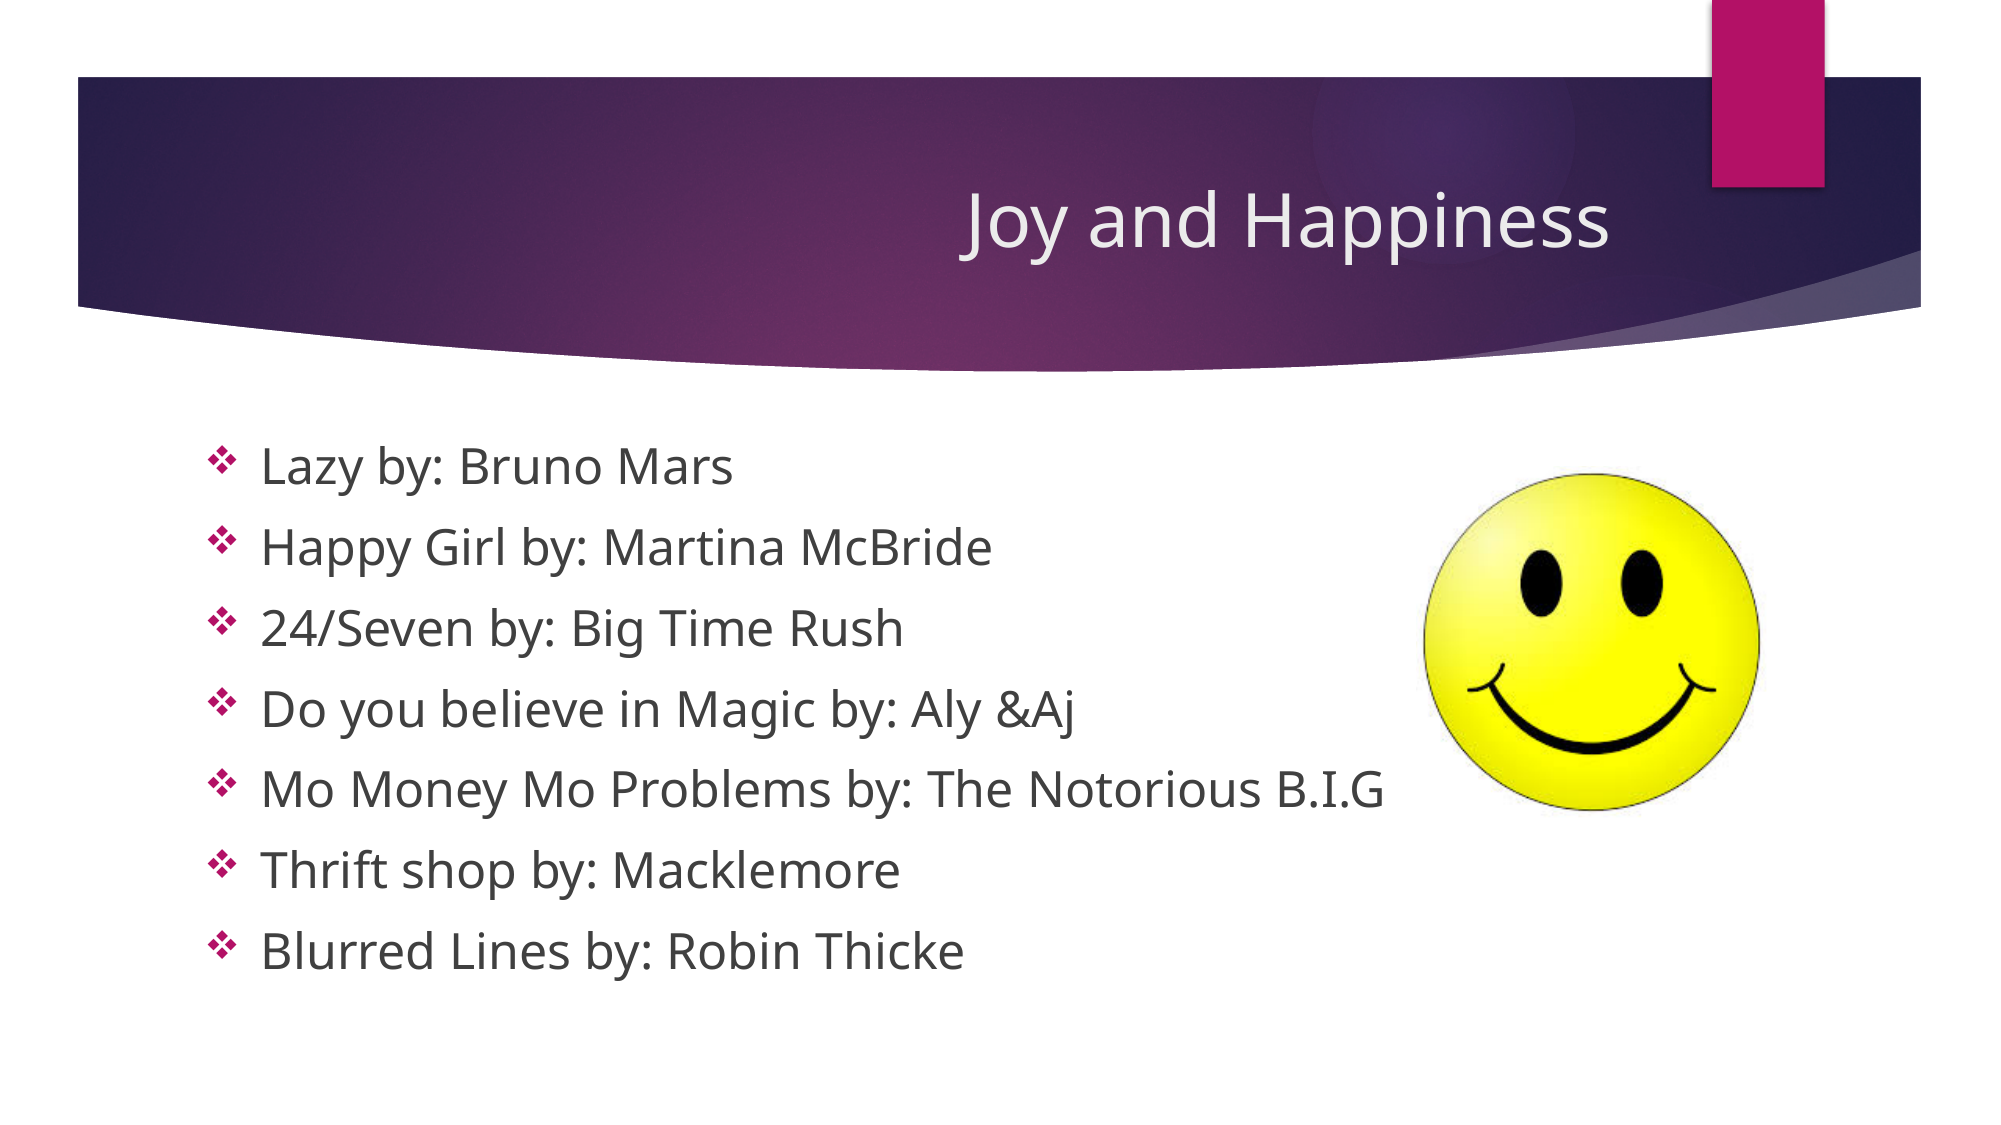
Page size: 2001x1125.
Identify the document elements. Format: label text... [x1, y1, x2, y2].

title Joy and Happiness [189, 159, 1627, 276]
picture [1416, 466, 1769, 819]
list Lazy by: Bruno Mars Happy Girl by: Martina McBride 24/Seven by: Big Time Rush Do you believe in Magic by: Aly &Aj Mo Money Mo Problems by: The Notorious B.I.G Thrift shop by: Macklemore Blurred Lines by: Robin Thicke [189, 427, 1638, 988]
